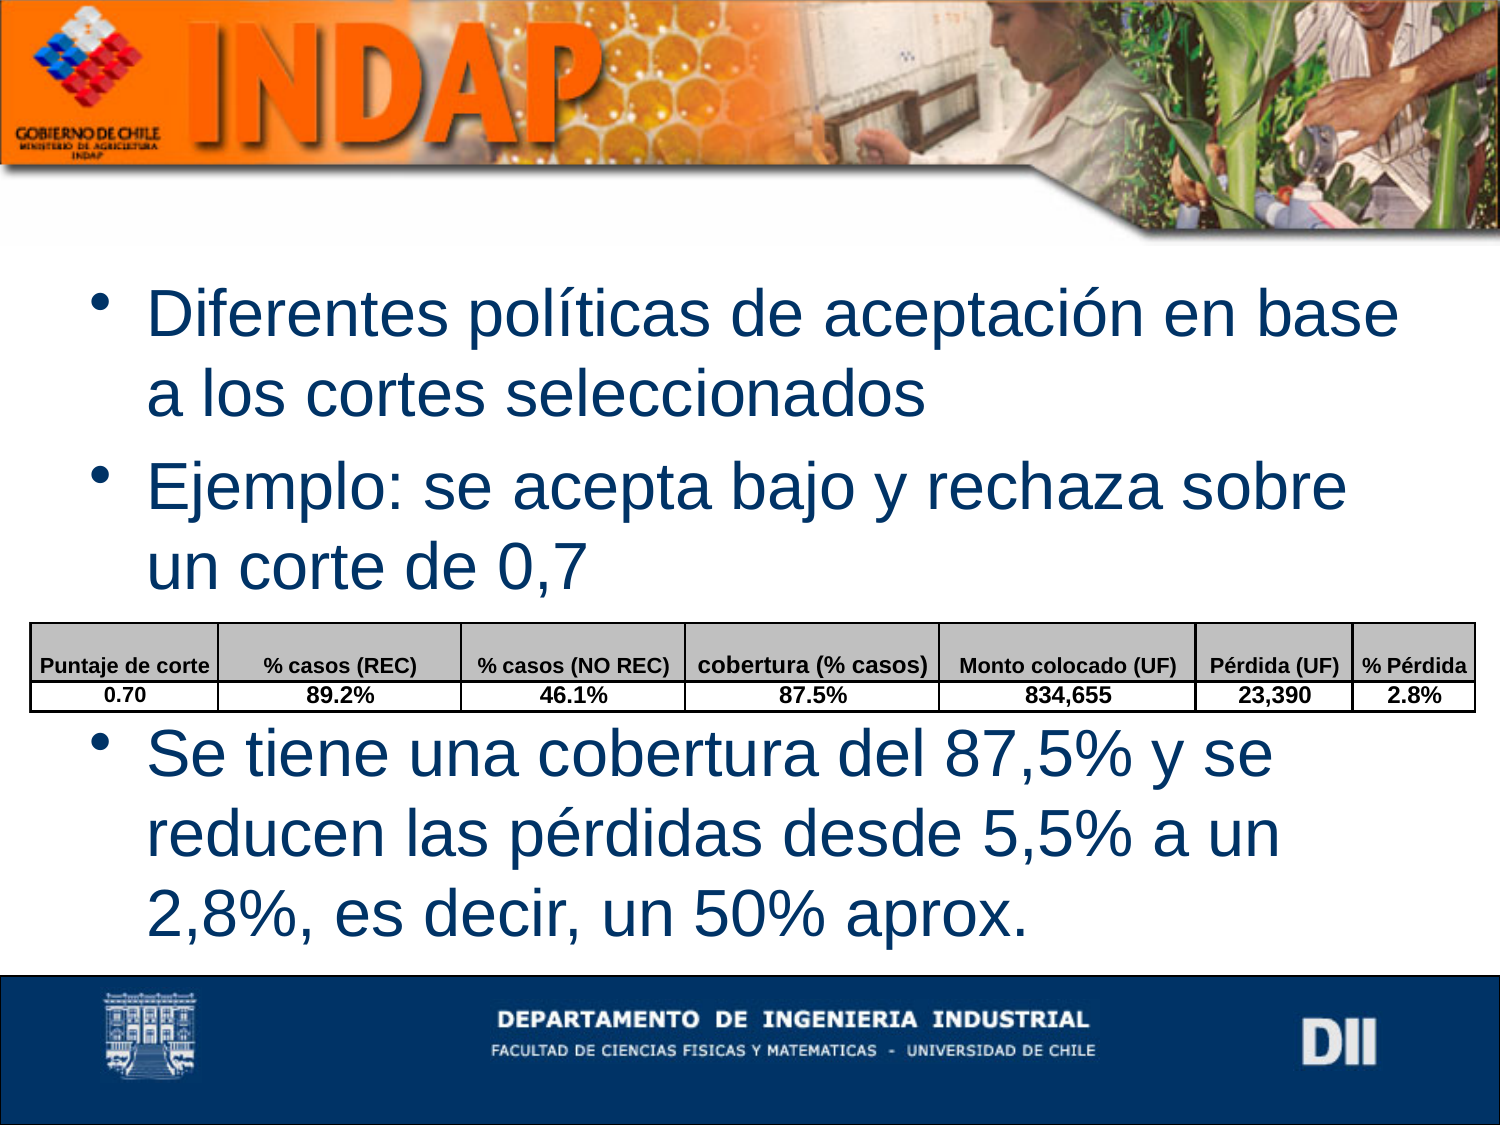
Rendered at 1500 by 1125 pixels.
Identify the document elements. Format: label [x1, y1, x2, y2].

picture [1293, 1011, 1383, 1071]
picture [100, 1006, 202, 1083]
text_box [29, 262, 1477, 1006]
picture [0, 0, 1500, 246]
picture [490, 1006, 1100, 1064]
